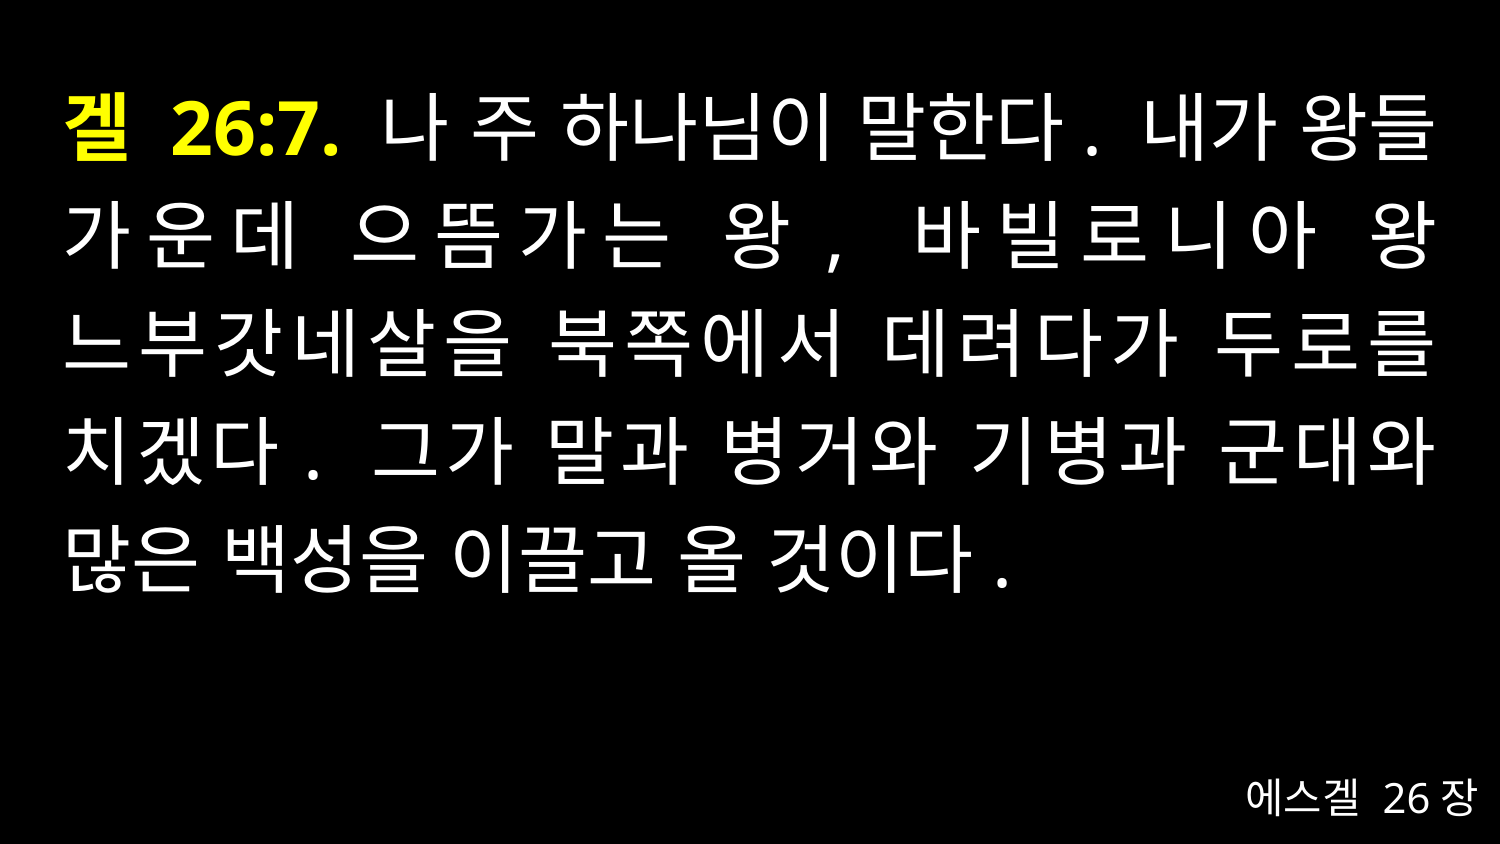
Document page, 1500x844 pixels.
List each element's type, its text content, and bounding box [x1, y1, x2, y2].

title 겔 26:7. 나 주 하나님이 말한다. 내가 왕들 가운데 으뜸가는 왕, 바빌로니아 왕 느부갓네살을 북쪽에서 데려다가 두로를 치겠다. 그가 말과 병거와 기병과 군대와 많은 백성을 이끌고 올 것이다. [0, 0, 1500, 844]
subtitle 에스겔 26장 [916, 770, 1500, 844]
